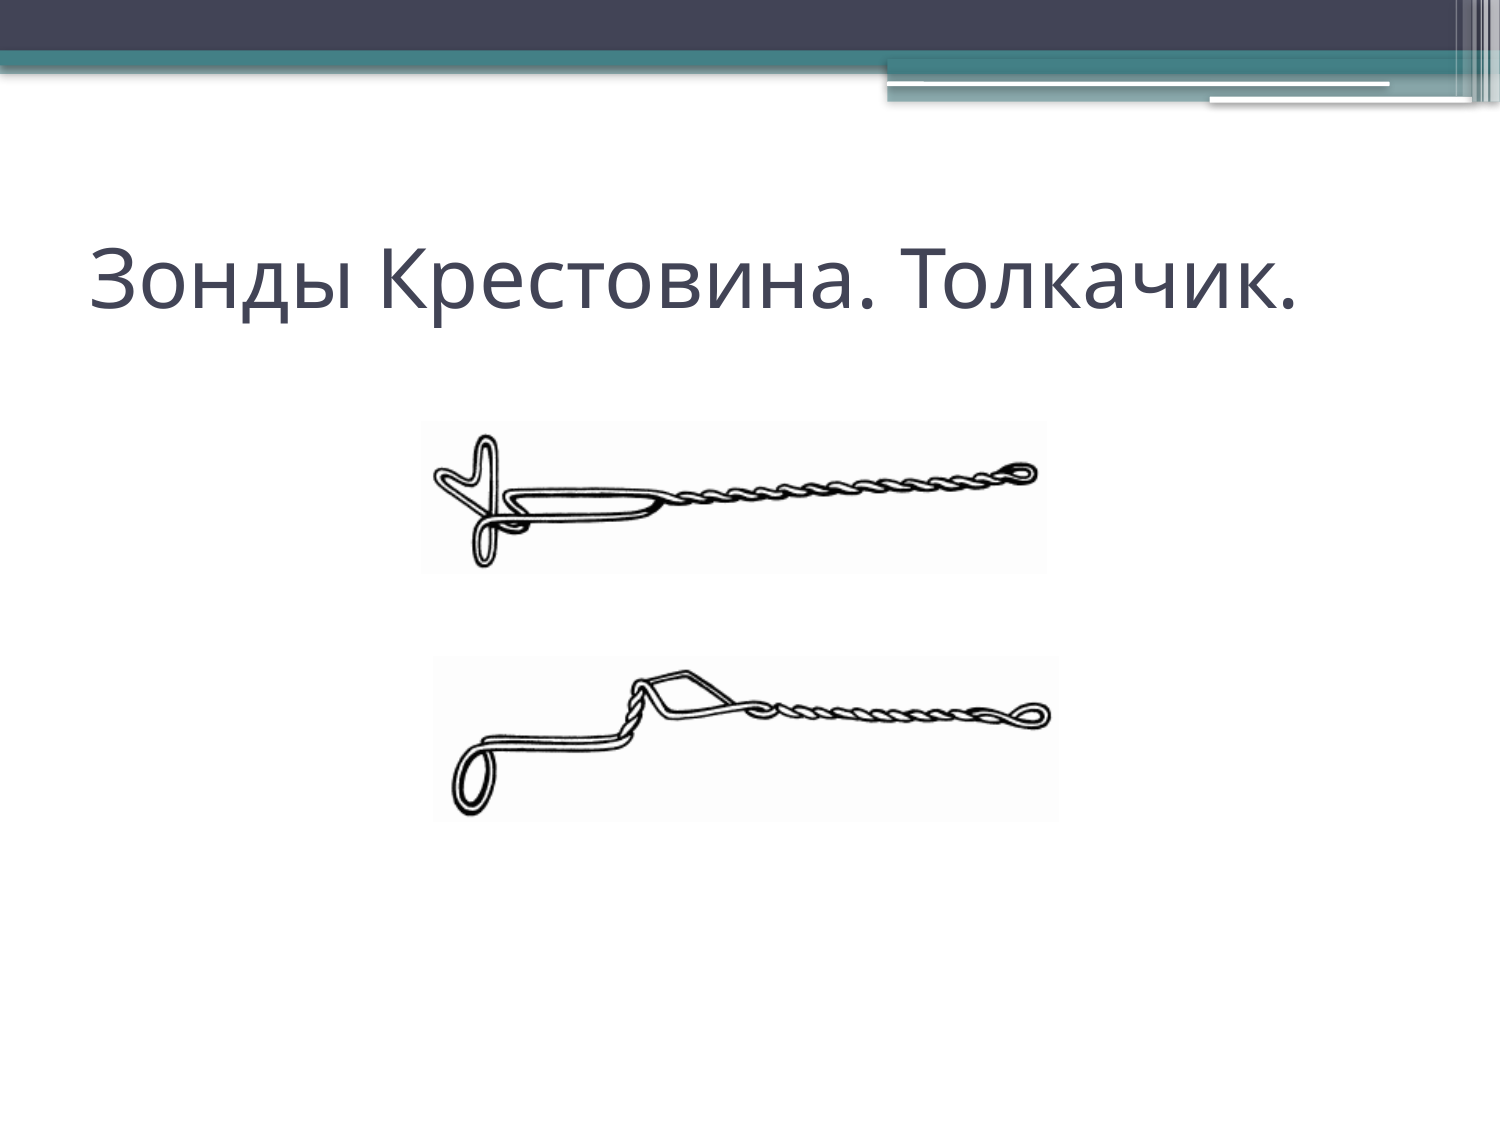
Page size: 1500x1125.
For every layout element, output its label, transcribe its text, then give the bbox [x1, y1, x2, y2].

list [421, 421, 1048, 574]
picture [433, 656, 1059, 823]
title Зонды Крестовина. Толкачик. [75, 187, 1425, 363]
